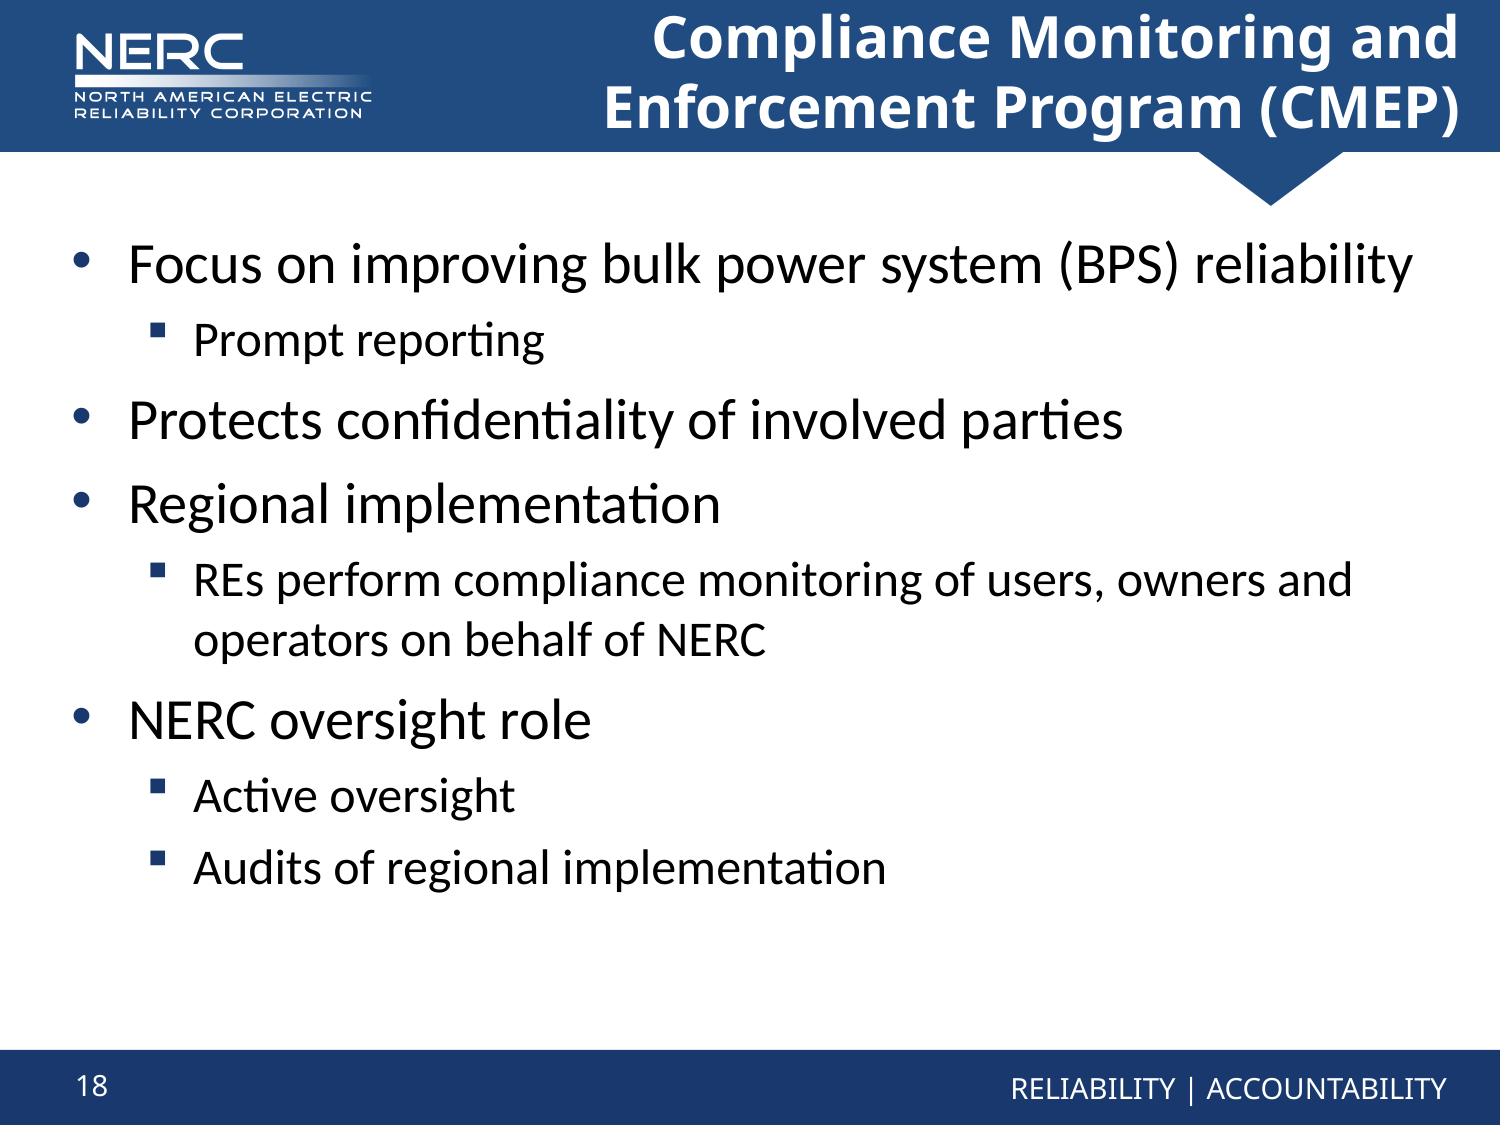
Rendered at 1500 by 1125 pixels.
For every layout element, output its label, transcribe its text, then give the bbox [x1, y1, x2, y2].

picture [0, 0, 1500, 206]
list Focus on improving bulk power system (BPS) reliability Prompt reporting Protects confidentiality of involved parties Regional implementation REs perform compliance monitoring of users, owners and operators on behalf of NERC NERC oversight role Active oversight Audits of regional implementation [56, 217, 1450, 1018]
title Compliance Monitoring and Enforcement Program (CMEP) [275, 0, 1475, 100]
